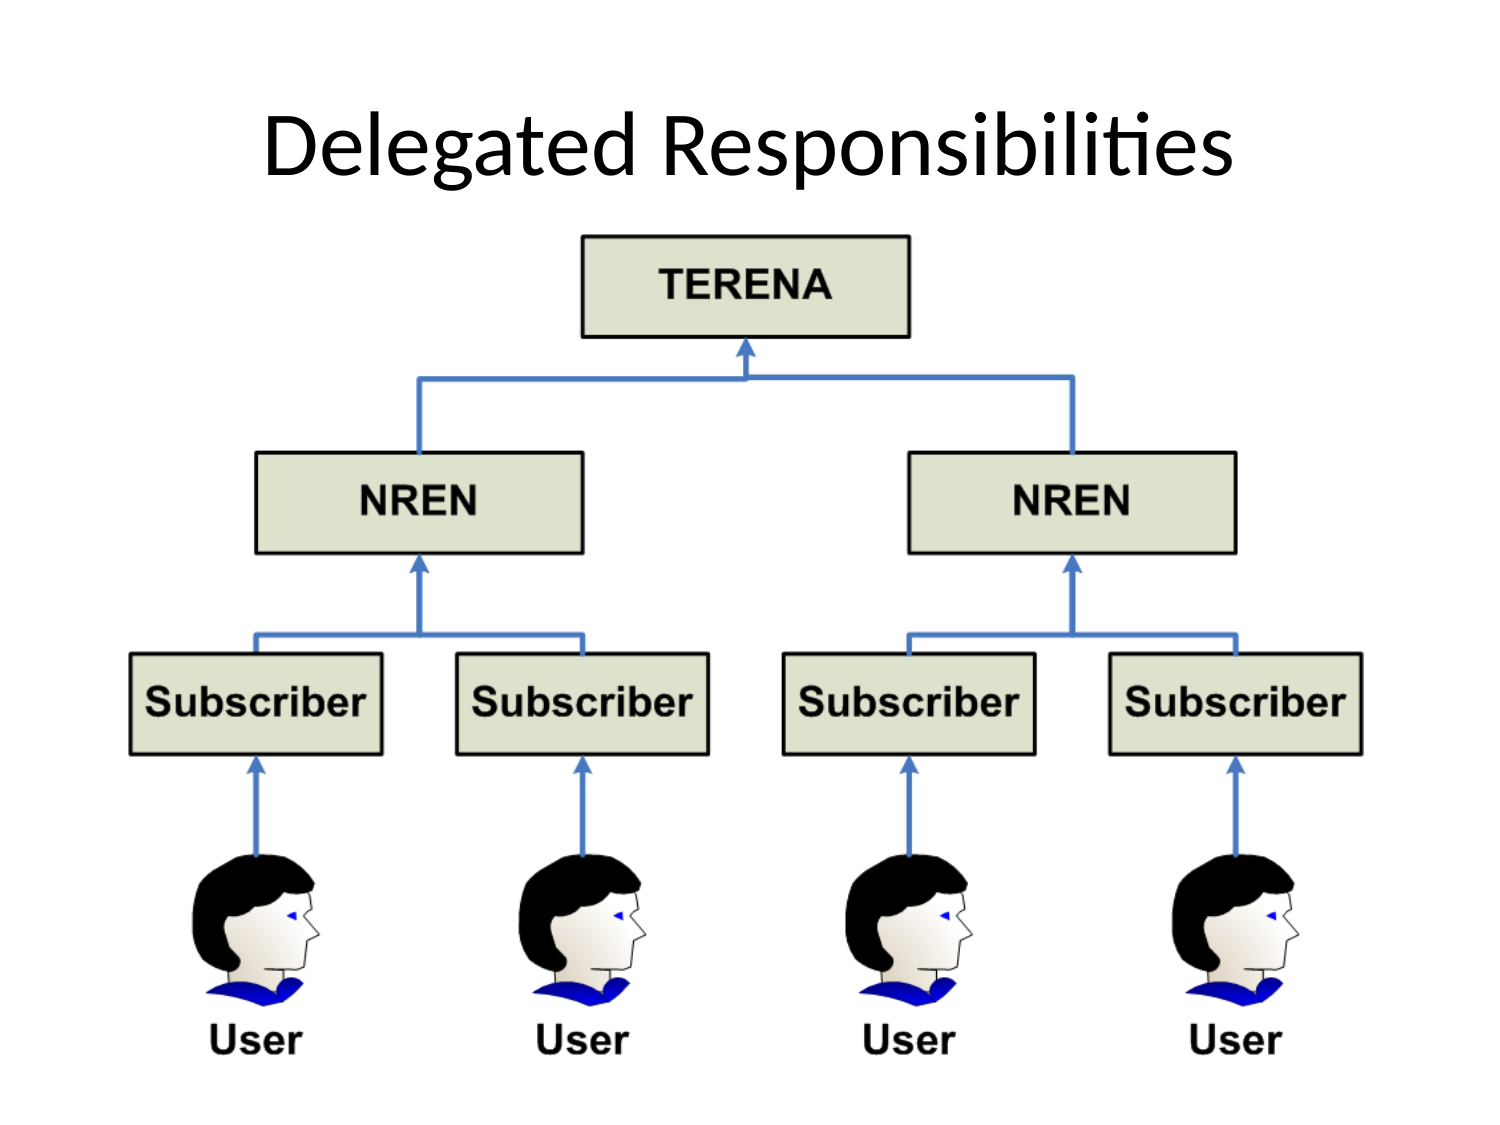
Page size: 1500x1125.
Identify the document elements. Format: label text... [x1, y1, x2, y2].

title Delegated Responsibilities [75, 45, 1425, 233]
picture [128, 234, 1365, 1068]
